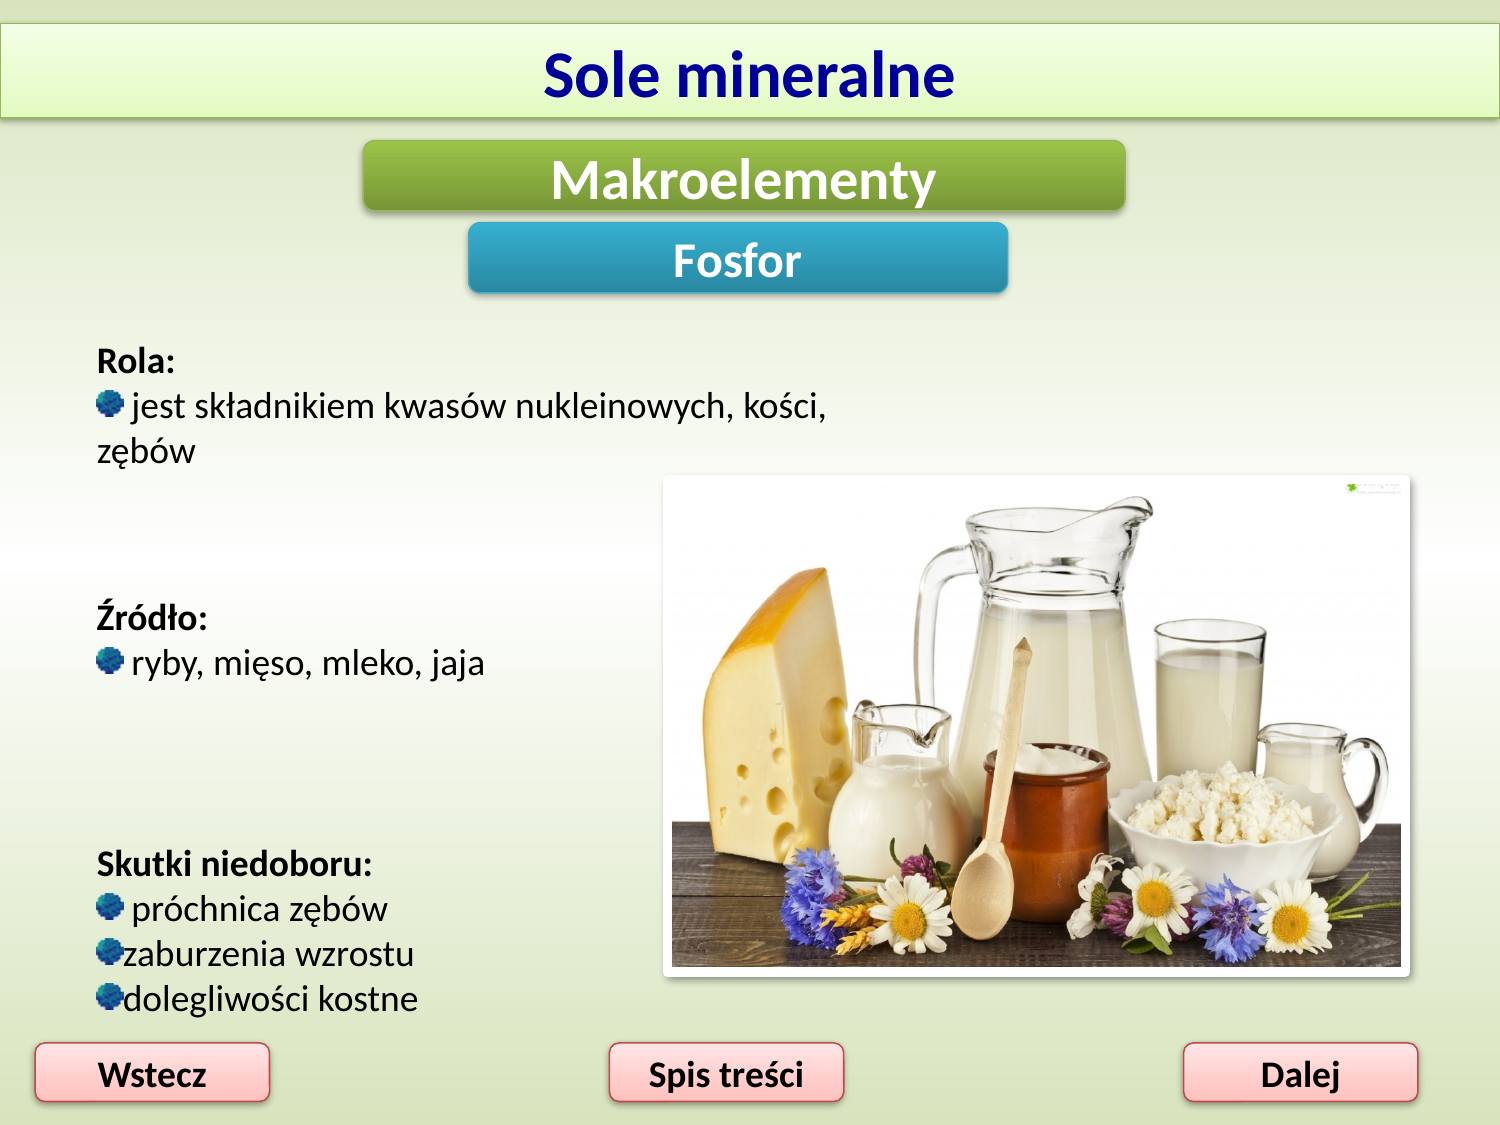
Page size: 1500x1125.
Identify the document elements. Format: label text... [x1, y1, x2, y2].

text_box Wstecz [34, 1042, 271, 1103]
text_box Spis treści [608, 1042, 845, 1103]
picture [96, 893, 124, 920]
text_box Dalej [1182, 1042, 1419, 1103]
picture [96, 390, 124, 417]
text_box Fosfor [467, 221, 1009, 294]
text_box Rola: jest składnikiem kwasów nukleinowych, kości, zębów [82, 328, 903, 479]
text_box [665, 478, 1408, 974]
text_box Makroelementy [362, 139, 1126, 212]
picture [96, 983, 124, 1010]
text_box Źródło: ryby, mięso, mleko, jaja [81, 585, 664, 691]
text_box Skutki niedoboru: próchnica zębów zaburzenia wzrostu dolegliwości kostne [82, 831, 868, 1027]
picture [96, 938, 124, 965]
text_box Sole mineralne [0, 23, 1500, 119]
picture [96, 647, 124, 674]
